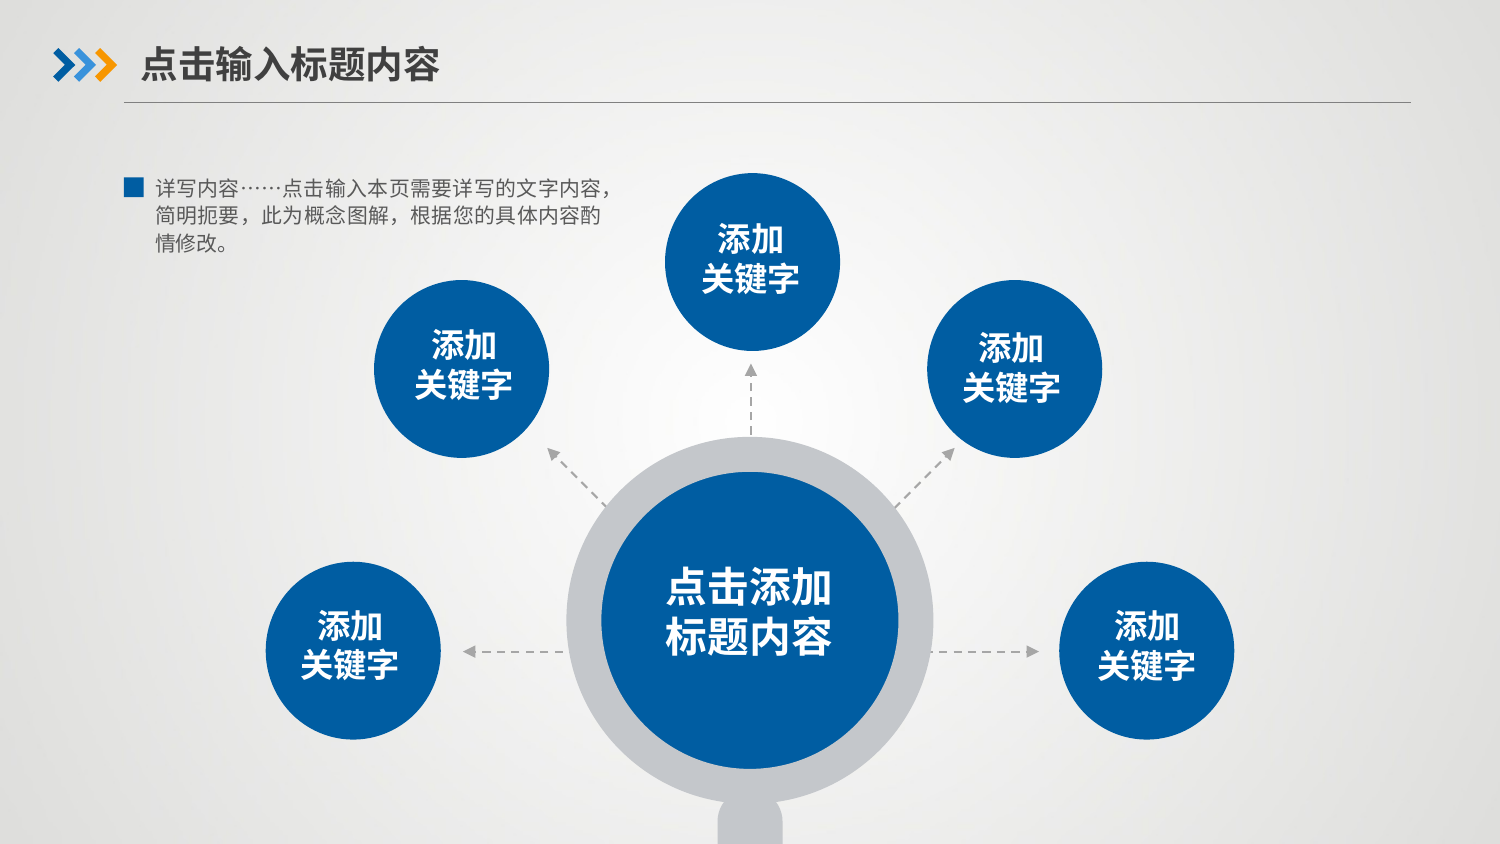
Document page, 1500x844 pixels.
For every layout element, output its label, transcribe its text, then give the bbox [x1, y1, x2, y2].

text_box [566, 436, 934, 844]
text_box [52, 47, 118, 82]
picture [0, 0, 1500, 844]
text_box [926, 324, 938, 414]
text_box [283, 560, 423, 595]
text_box 添加 关键字 [938, 318, 1086, 417]
text_box 添加 关键字 [1074, 595, 1221, 694]
text_box 添加 关键字 [391, 315, 538, 414]
text_box [939, 279, 1104, 459]
text_box 添加 关键字 [677, 209, 824, 308]
text_box [663, 172, 842, 352]
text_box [123, 173, 602, 256]
text_box 点击输入标题内容 [140, 32, 491, 95]
text_box [1077, 560, 1217, 595]
text_box [264, 596, 442, 741]
text_box [1058, 599, 1236, 741]
text_box [373, 279, 551, 459]
text_box 添加 关键字 [277, 595, 424, 694]
